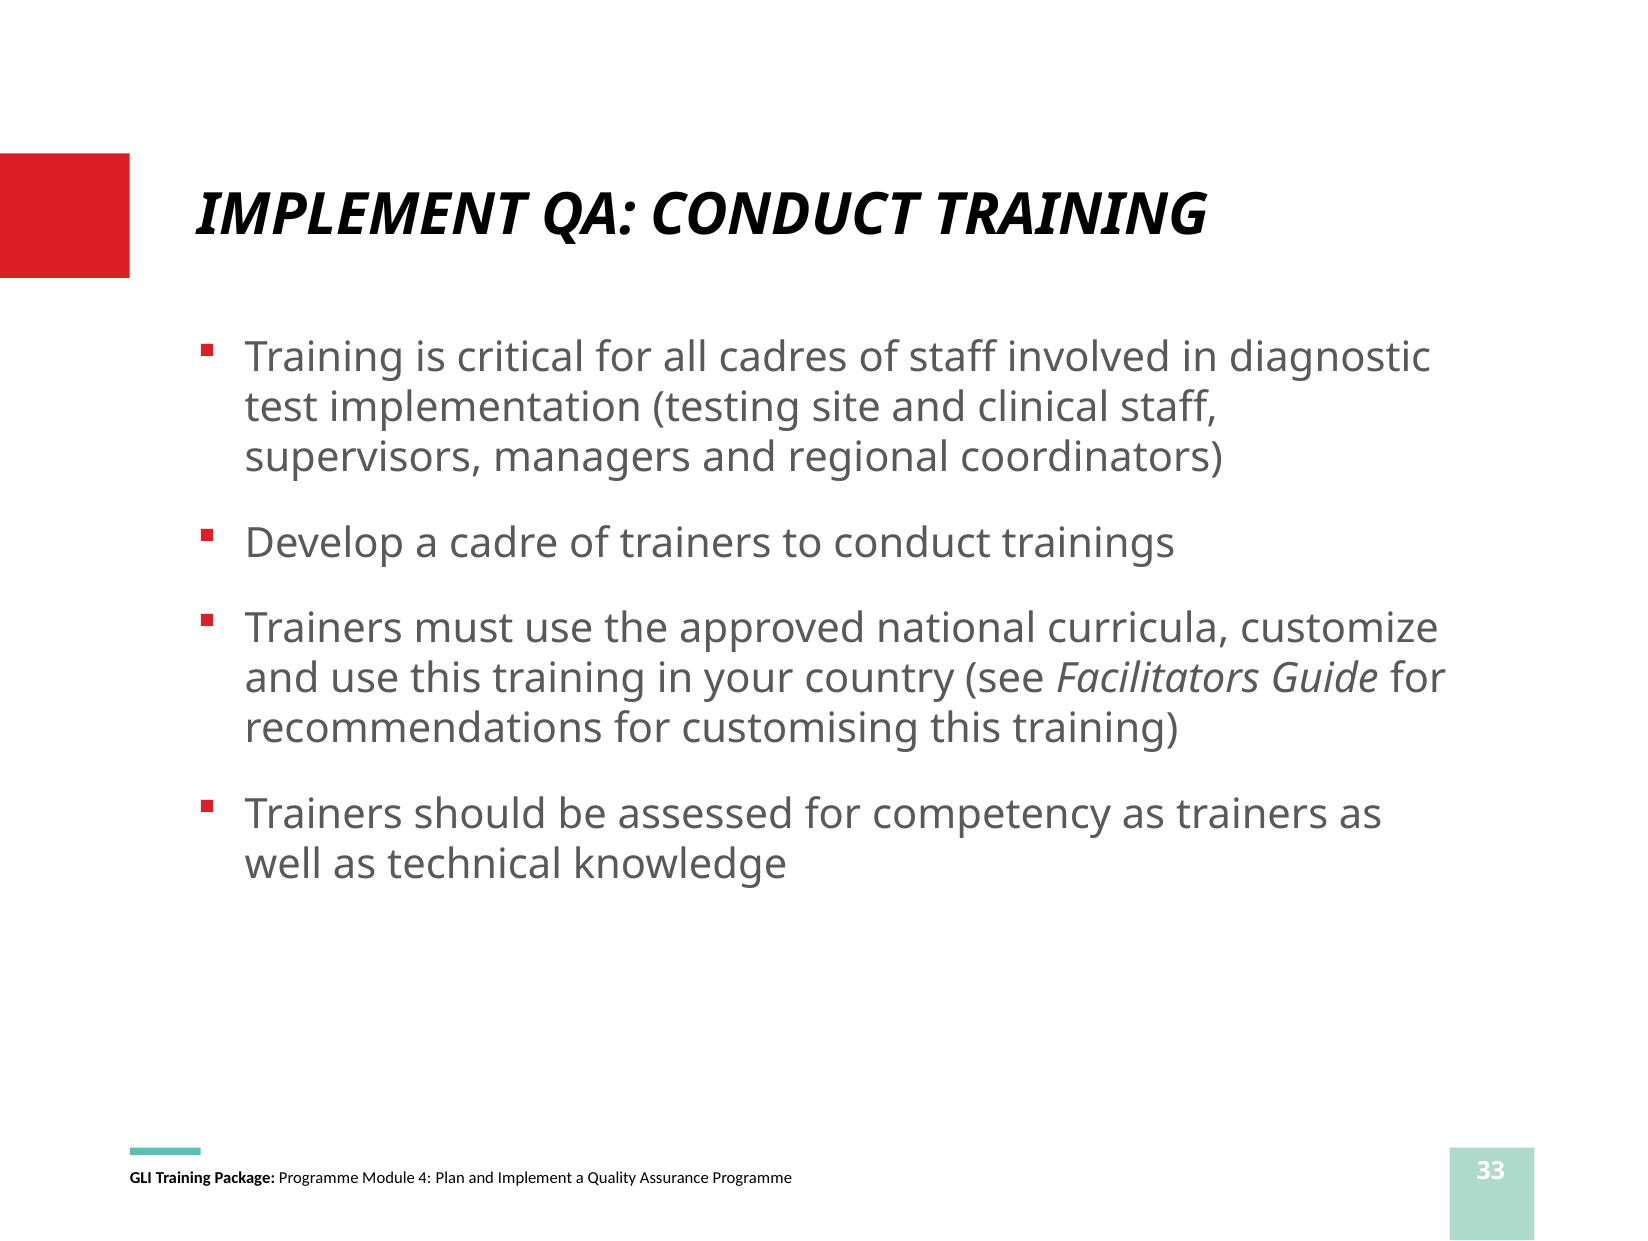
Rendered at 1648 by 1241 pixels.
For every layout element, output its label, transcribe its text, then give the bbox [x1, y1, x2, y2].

list Training is critical for all cadres of staff involved in diagnostic test implementation (testing site and clinical staff, supervisors, managers and regional coordinators) Develop a cadre of trainers to conduct trainings Trainers must use the approved national curricula, customize and use this training in your country (see Facilitators Guide for recommendations for customising this training) Trainers should be assessed for competency as trainers as well as technical knowledge [197, 330, 1450, 1087]
title IMPLEMENT QA: CONDUCT TRAINING [197, 153, 1450, 278]
